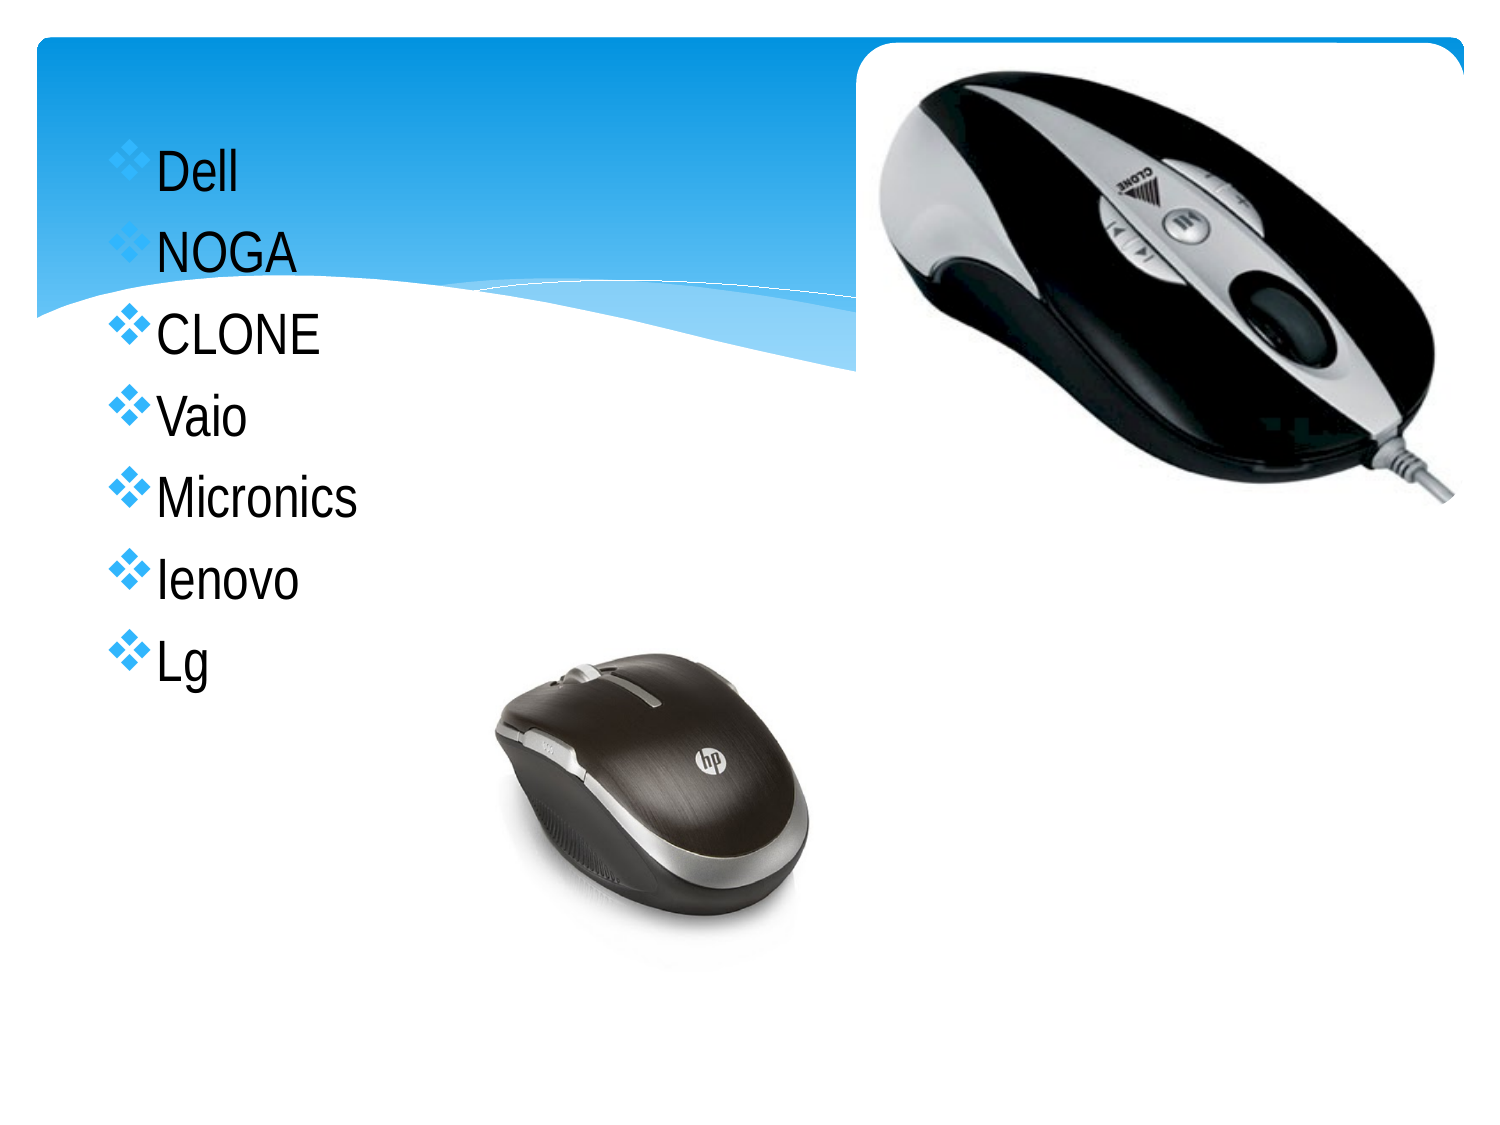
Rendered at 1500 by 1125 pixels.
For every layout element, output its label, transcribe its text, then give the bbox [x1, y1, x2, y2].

list Dell NOGA CLONE Vaio Micronics Ienovo Lg [88, 125, 443, 1012]
picture [387, 562, 928, 993]
picture [855, 43, 1465, 509]
